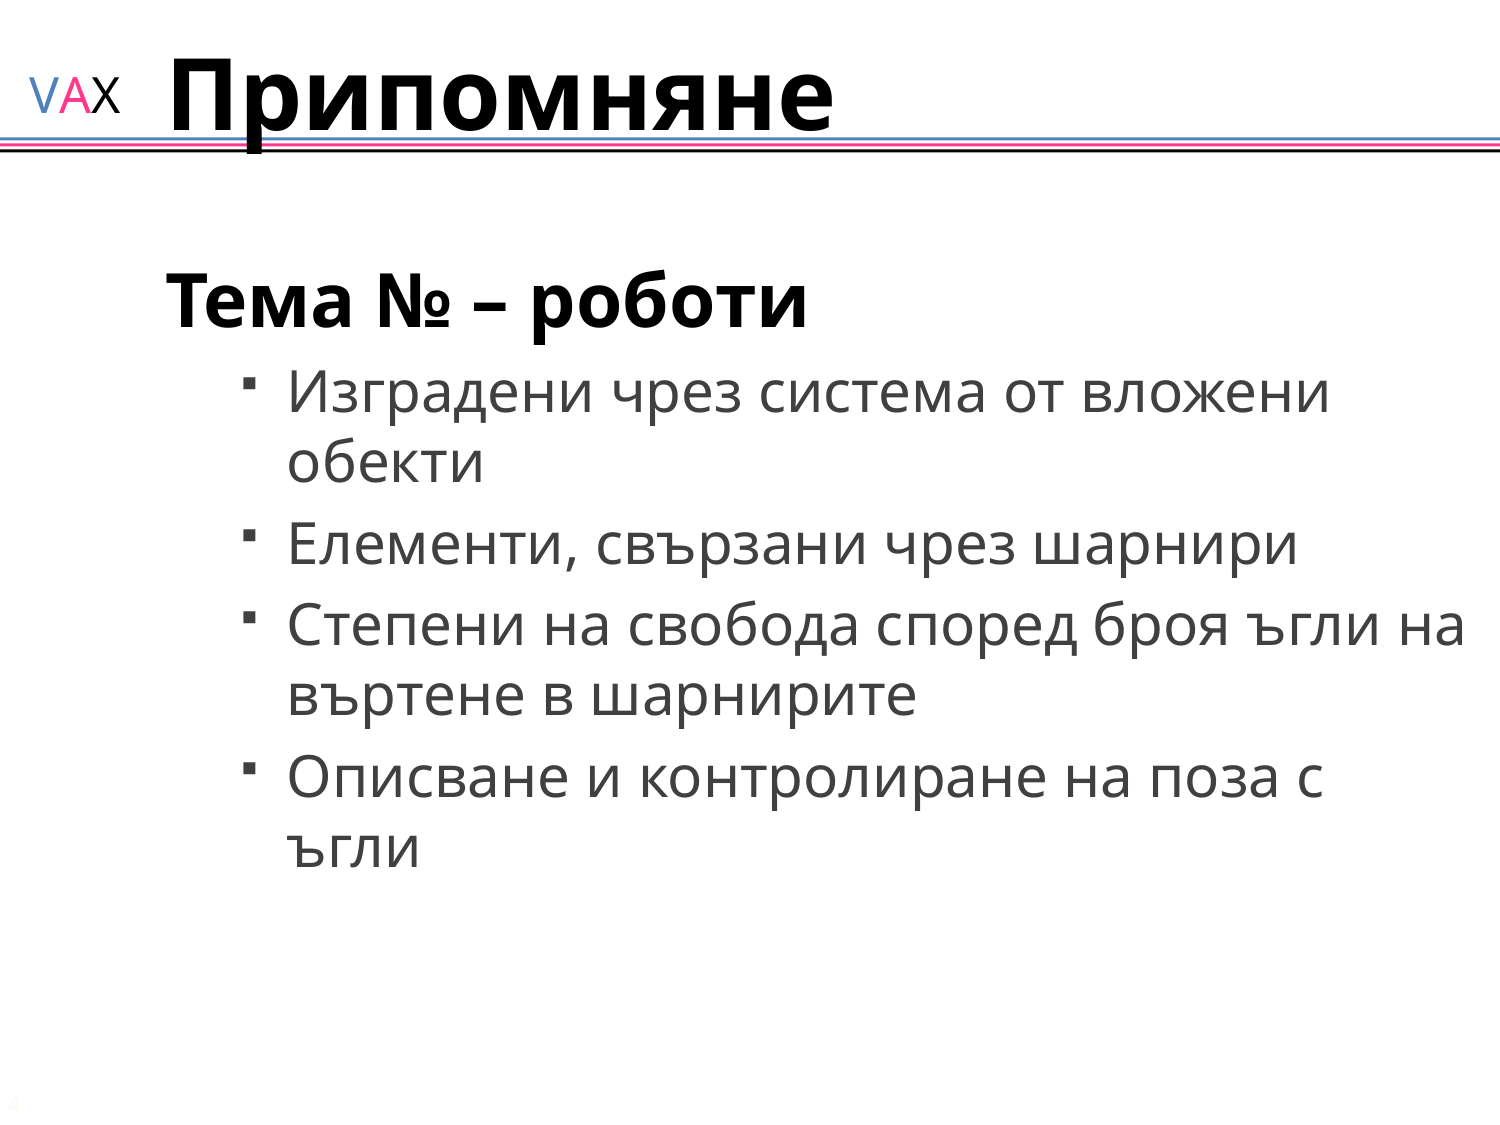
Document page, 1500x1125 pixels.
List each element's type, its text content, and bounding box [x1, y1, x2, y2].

title Припомняне [0, 37, 1500, 144]
